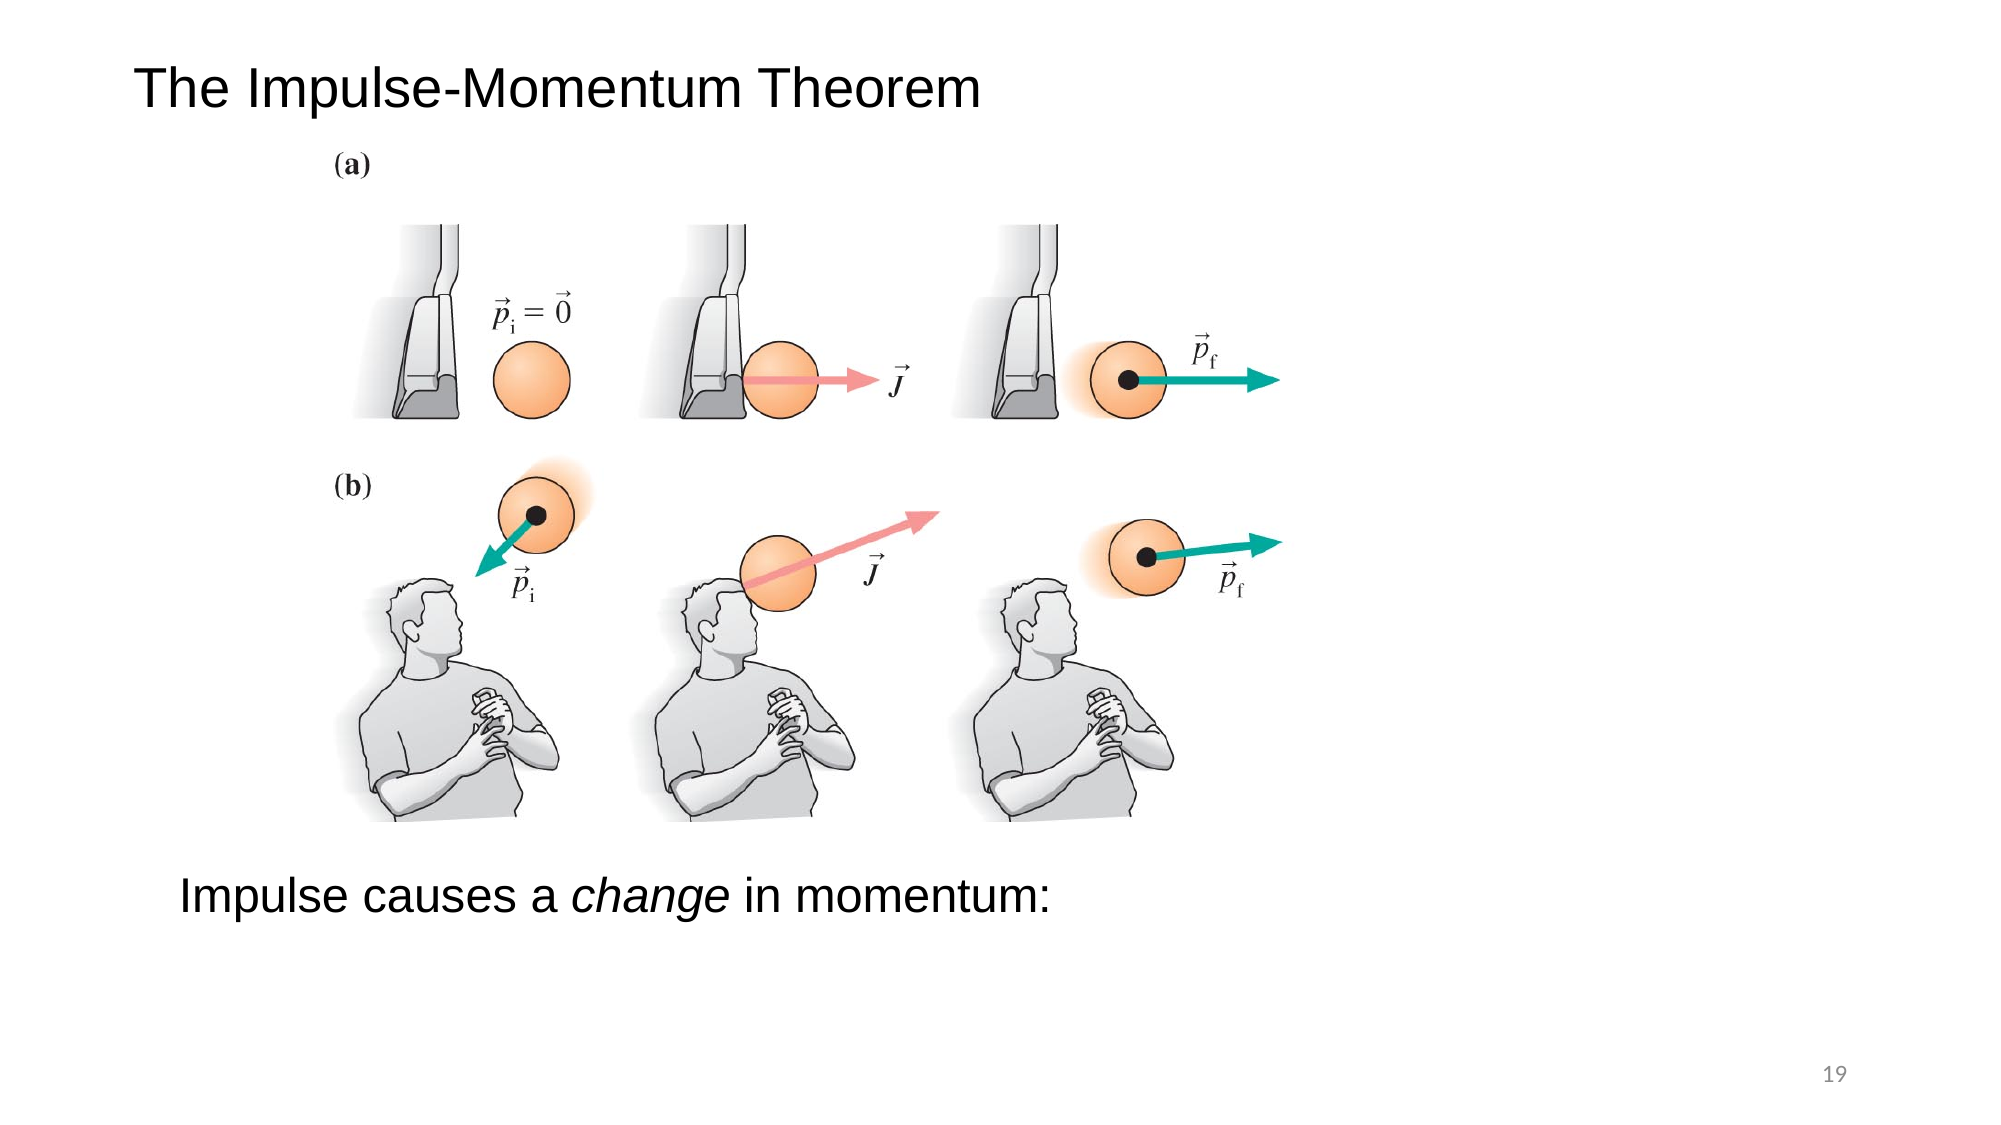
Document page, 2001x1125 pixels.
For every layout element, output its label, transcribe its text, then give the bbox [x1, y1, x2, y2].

slide_number 19 [1412, 1042, 1863, 1103]
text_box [325, 142, 1304, 822]
text_box The Impulse-Momentum Theorem [133, 51, 1321, 129]
